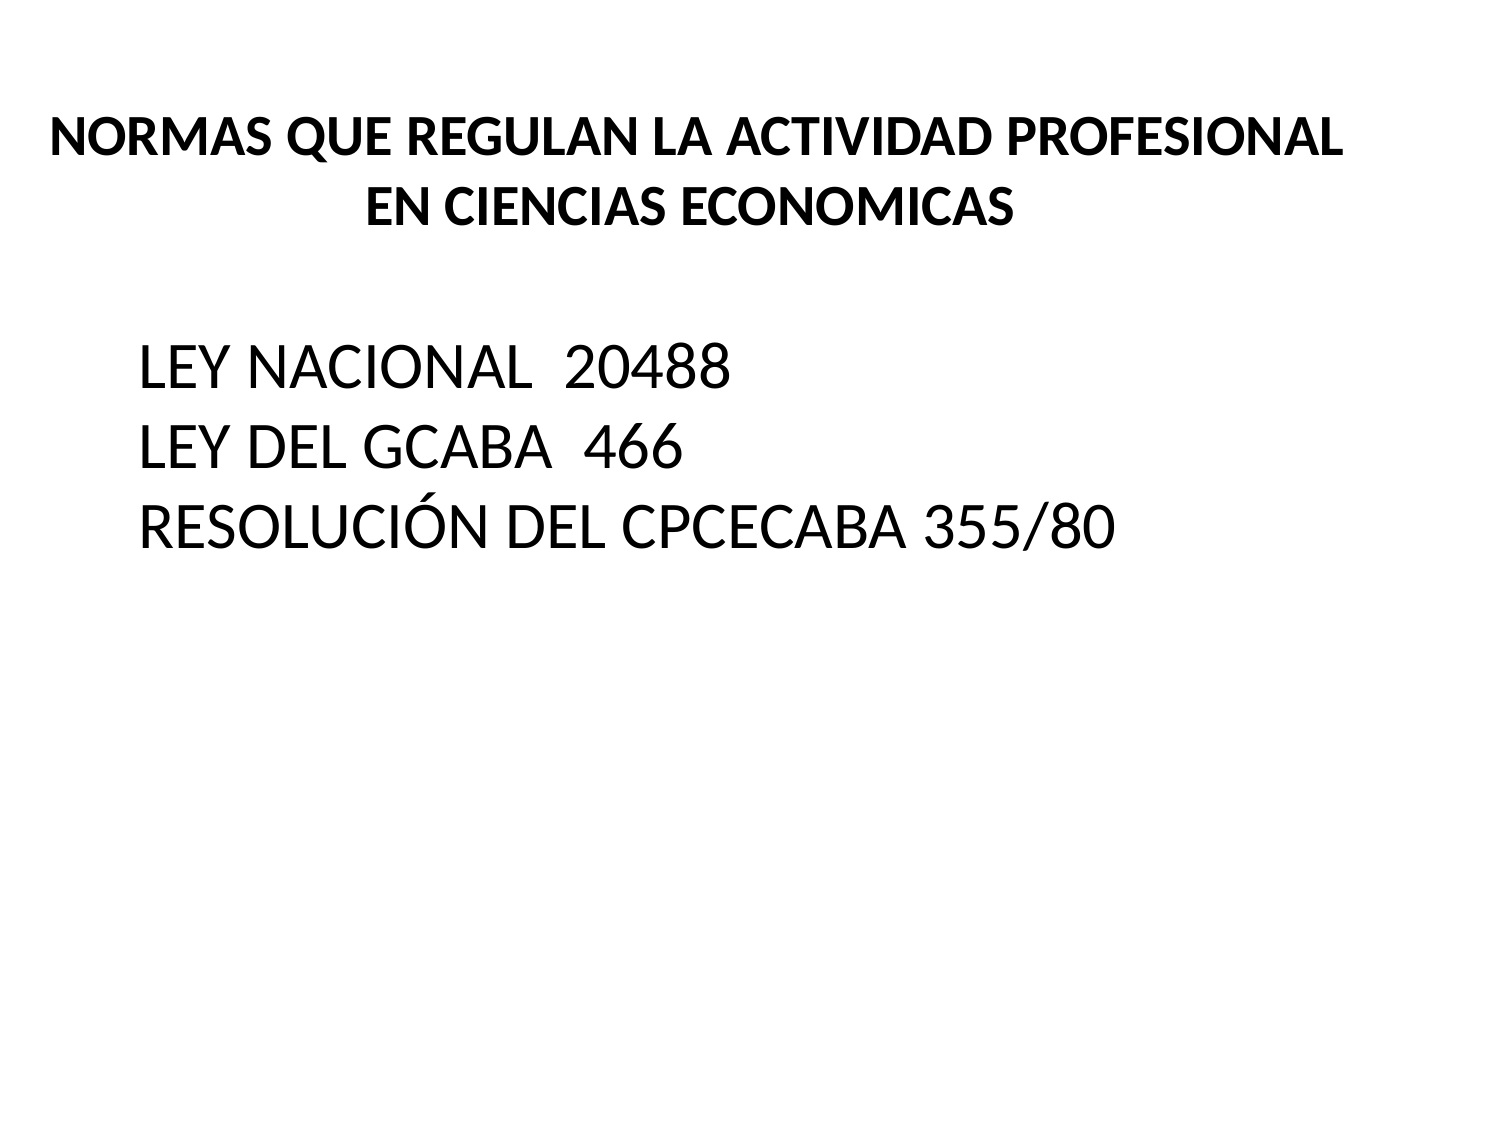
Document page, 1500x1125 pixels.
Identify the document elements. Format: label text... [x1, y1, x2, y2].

text_box NORMAS QUE REGULAN LA ACTIVIDAD PROFESIONAL EN CIENCIAS ECONOMICAS [29, 89, 1365, 245]
text_box LEY NACIONAL 20488 LEY DEL GCABA 466 RESOLUCIÓN DEL CPCECABA 355/80 [123, 314, 1247, 569]
